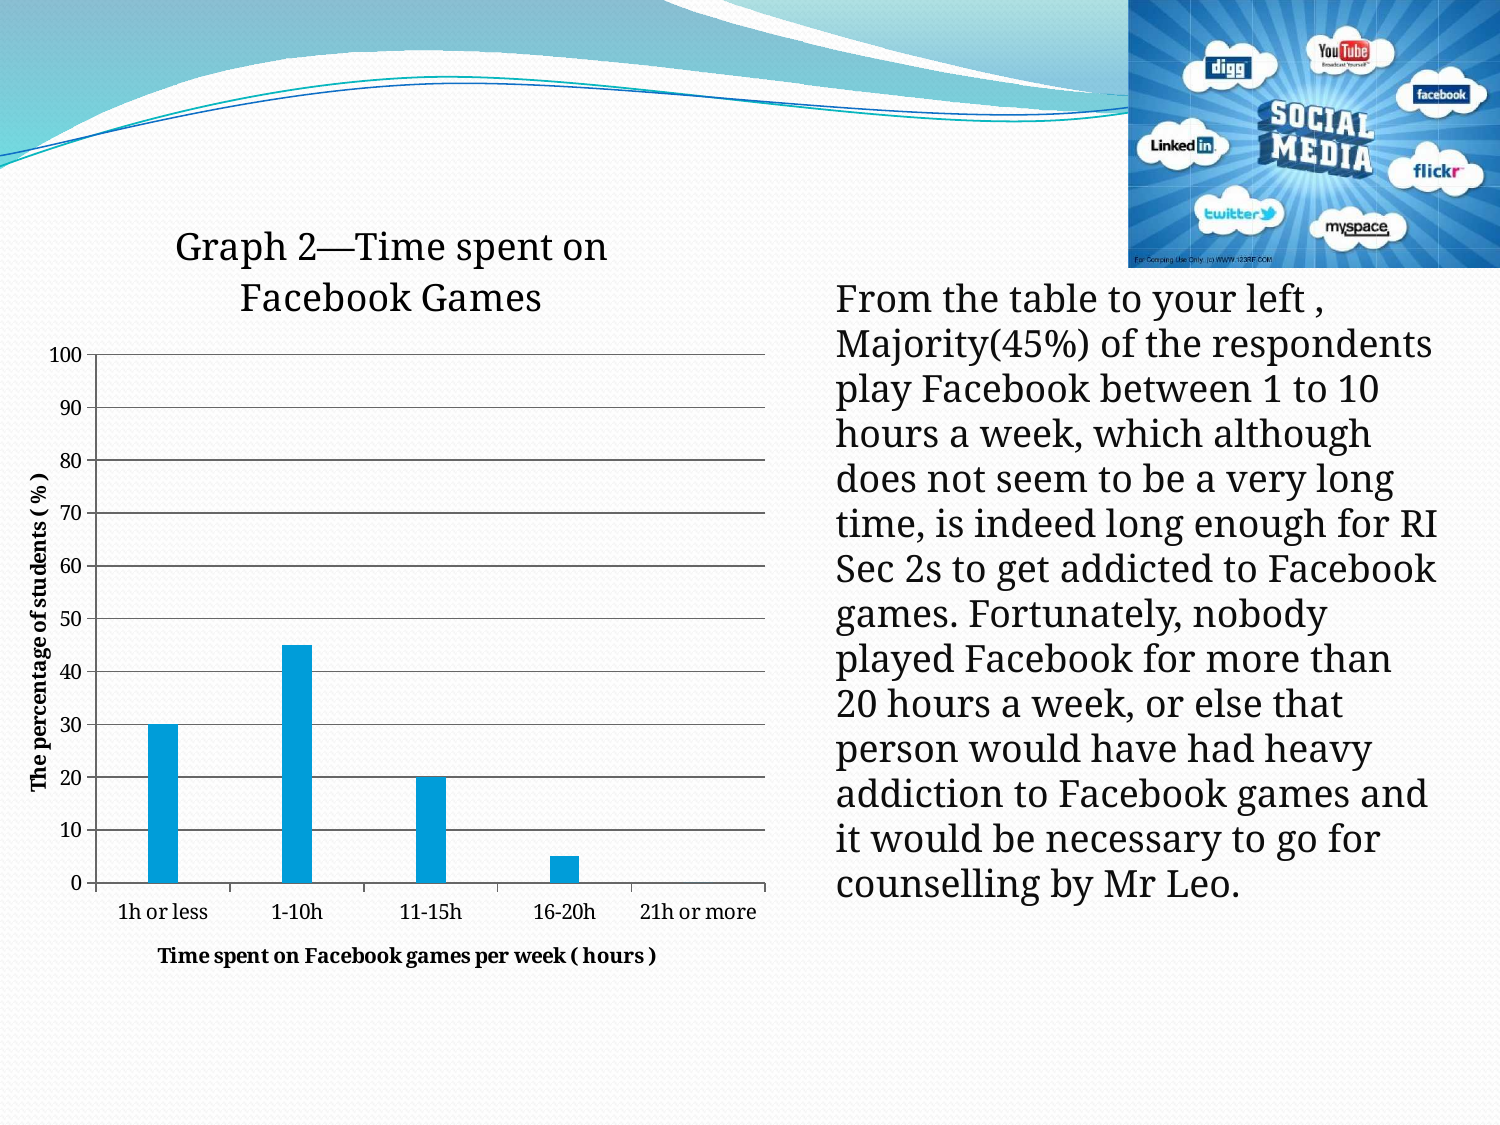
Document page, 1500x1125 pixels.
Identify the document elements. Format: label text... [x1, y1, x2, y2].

text_box From the table to your left , Majority(45%) of the respondents play Facebook between 1 to 10 hours a week, which although does not seem to be a very long time, is indeed long enough for RI Sec 2s to get addicted to Facebook games. Fortunately, nobody played Facebook for more than 20 hours a week, or else that person would have had heavy addiction to Facebook games and it would be necessary to go for counselling by Mr Leo. [820, 267, 1459, 912]
chart [17, 207, 786, 977]
picture [1127, 0, 1500, 269]
